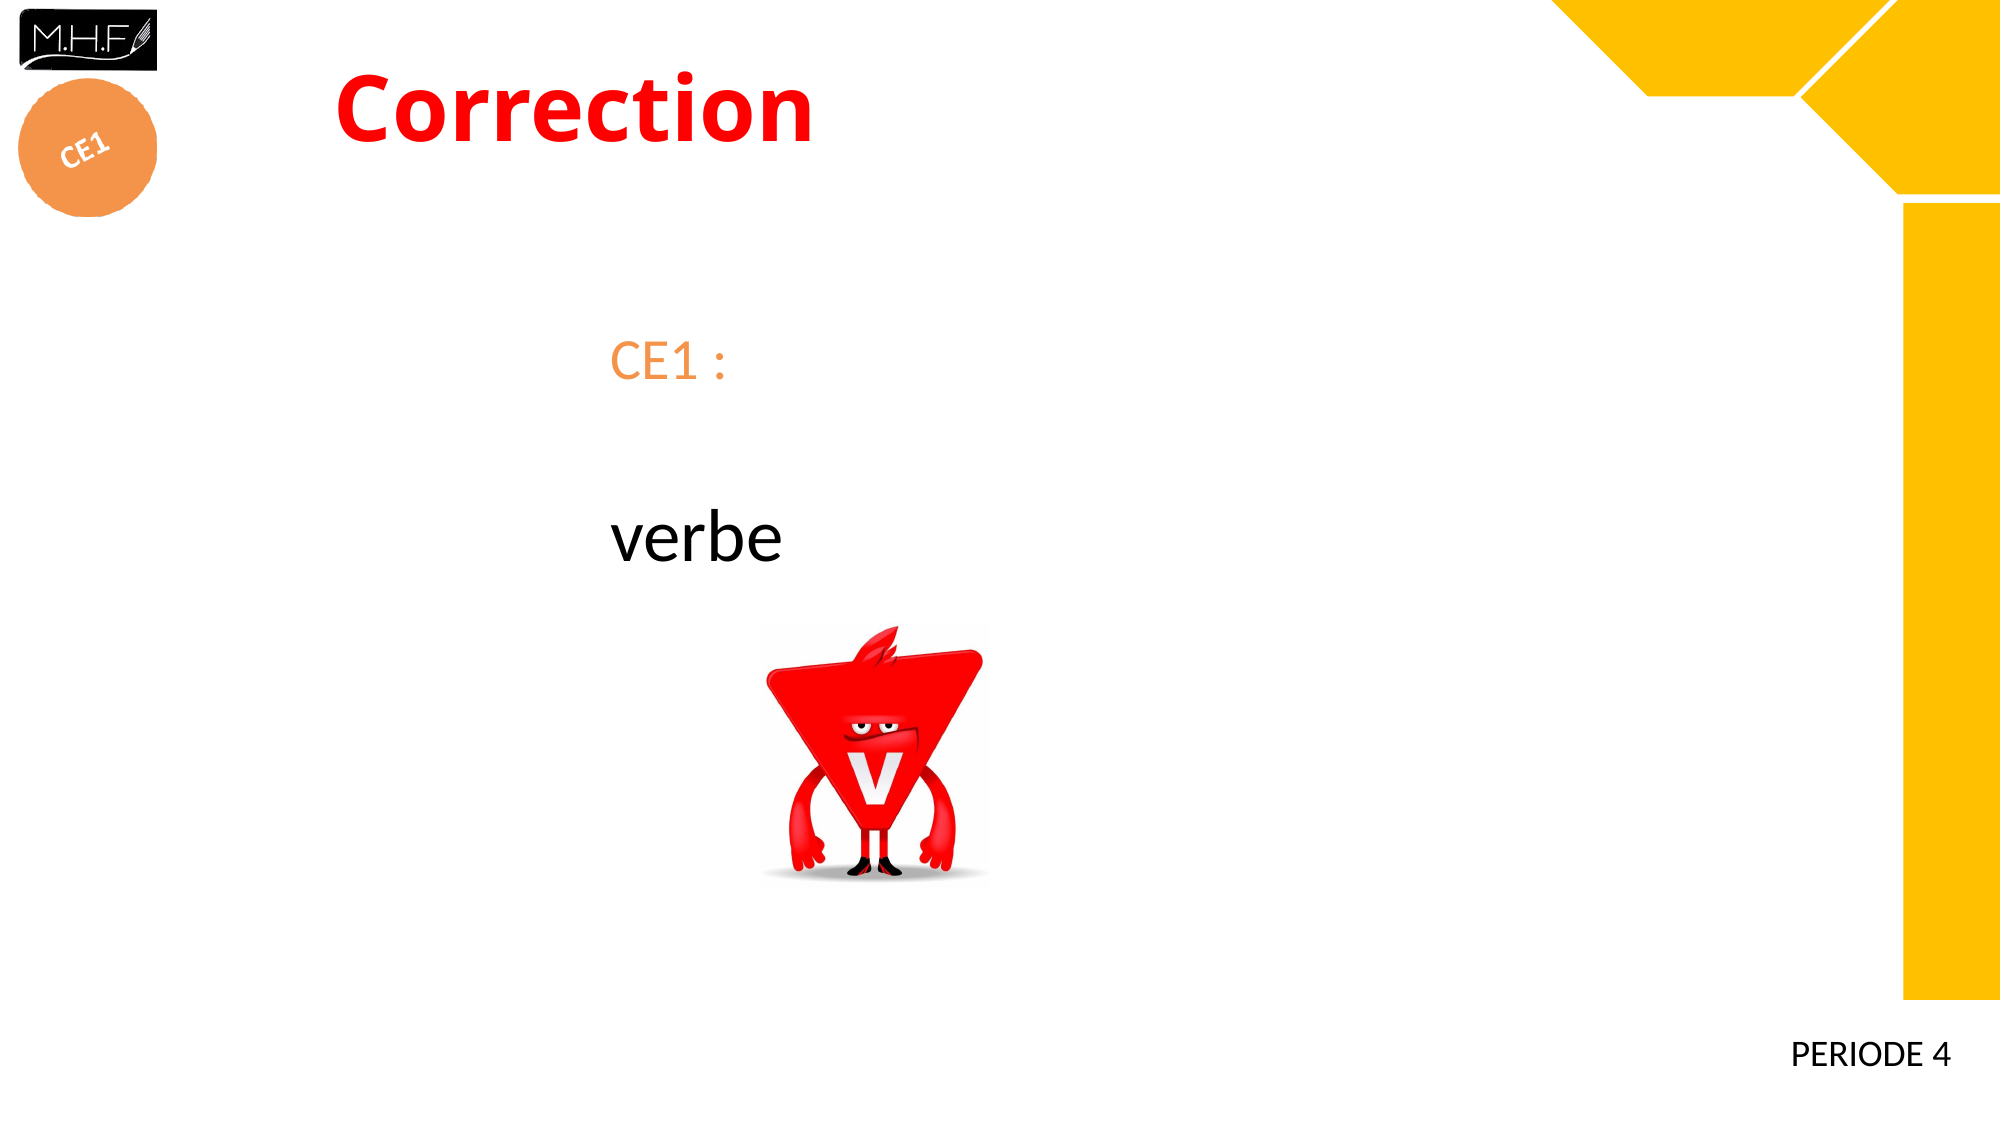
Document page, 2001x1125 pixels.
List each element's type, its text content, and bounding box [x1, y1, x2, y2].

picture [761, 622, 989, 888]
list CE1 : verbe [595, 321, 1405, 1036]
title Correction [318, 3, 1865, 221]
text_box [1902, 202, 2000, 1001]
text_box PERIODE 4 [1362, 1021, 1967, 1125]
text_box [1549, 0, 1892, 98]
text_box [1799, 0, 2000, 196]
picture [18, 78, 157, 218]
picture [16, 7, 157, 74]
